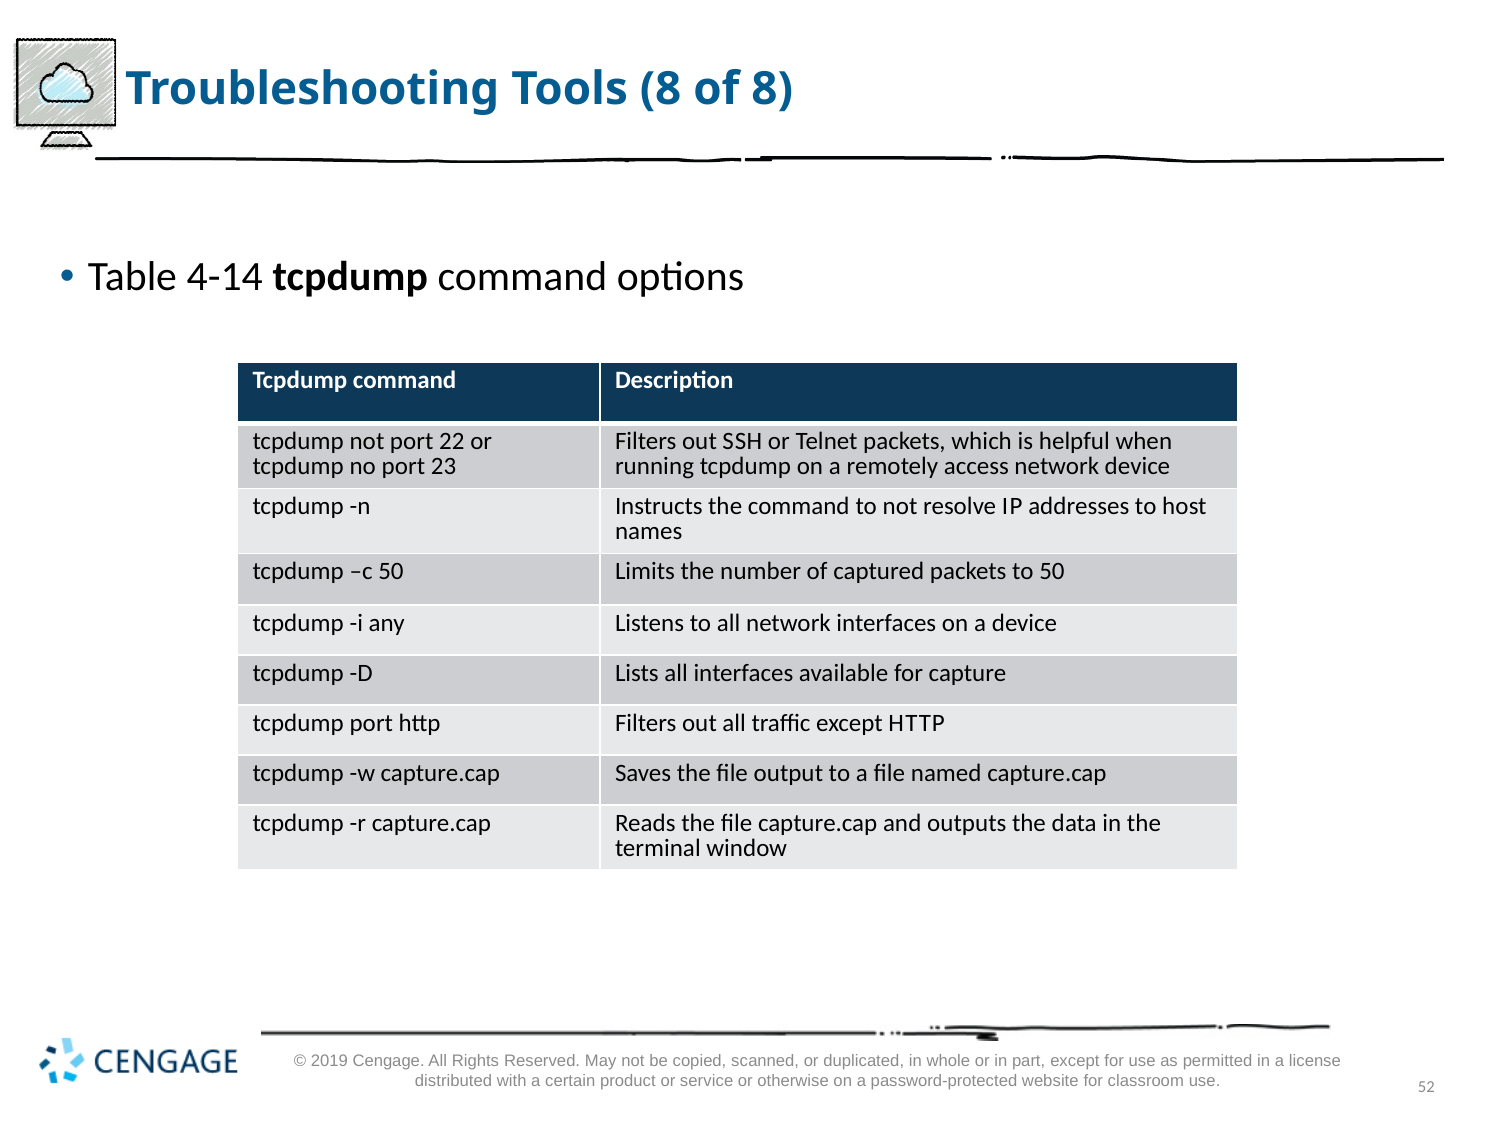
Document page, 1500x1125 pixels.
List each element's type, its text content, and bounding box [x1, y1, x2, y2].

table_header Description [601, 363, 1237, 421]
table_cell Listens to all network interfaces on a device [601, 606, 1237, 654]
picture [95, 155, 1444, 163]
title Troubleshooting Tools (8 of 8) [125, 66, 1442, 116]
table_cell tcpdump not port 22 or tcpdump no port 23 [238, 426, 599, 488]
table_cell Reads the file capture.cap and outputs the data in the terminal window [601, 806, 1237, 869]
footer © 2019 Cengage. All Rights Reserved. May not be copied, scanned, or duplicated, in whole or in part, except for use as permitted in a license distributed with a certain product or service or otherwise on a password-protected website for classroom use. [262, 1050, 1375, 1091]
table_cell tcpdump -r capture.cap [238, 806, 599, 869]
table_cell tcpdump -i any [238, 606, 599, 654]
table_cell Saves the file output to a file named capture.cap [601, 756, 1237, 804]
picture [13, 36, 117, 151]
table_header Tcpdump command [238, 363, 599, 421]
table_cell Filters out all traffic except H T T P [601, 706, 1237, 754]
table_cell Filters out S S H or Telnet packets, which is helpful when running tcpdump on a remotely access network device [601, 426, 1237, 488]
list Table 4-14 tcpdump command options [59, 252, 825, 301]
table_cell tcpdump -D [238, 656, 599, 704]
table_cell tcpdump -w capture.cap [238, 756, 599, 804]
picture [261, 1024, 1331, 1041]
picture [19, 1024, 250, 1096]
table_cell Lists all interfaces available for capture [601, 656, 1237, 704]
table_cell Instructs the command to not resolve I P addresses to host names [601, 489, 1237, 553]
table_cell tcpdump port http [238, 706, 599, 754]
table_cell tcpdump -n [238, 489, 599, 553]
table_cell tcpdump –c 50 [238, 554, 599, 604]
table_cell Limits the number of captured packets to 50 [601, 554, 1237, 604]
